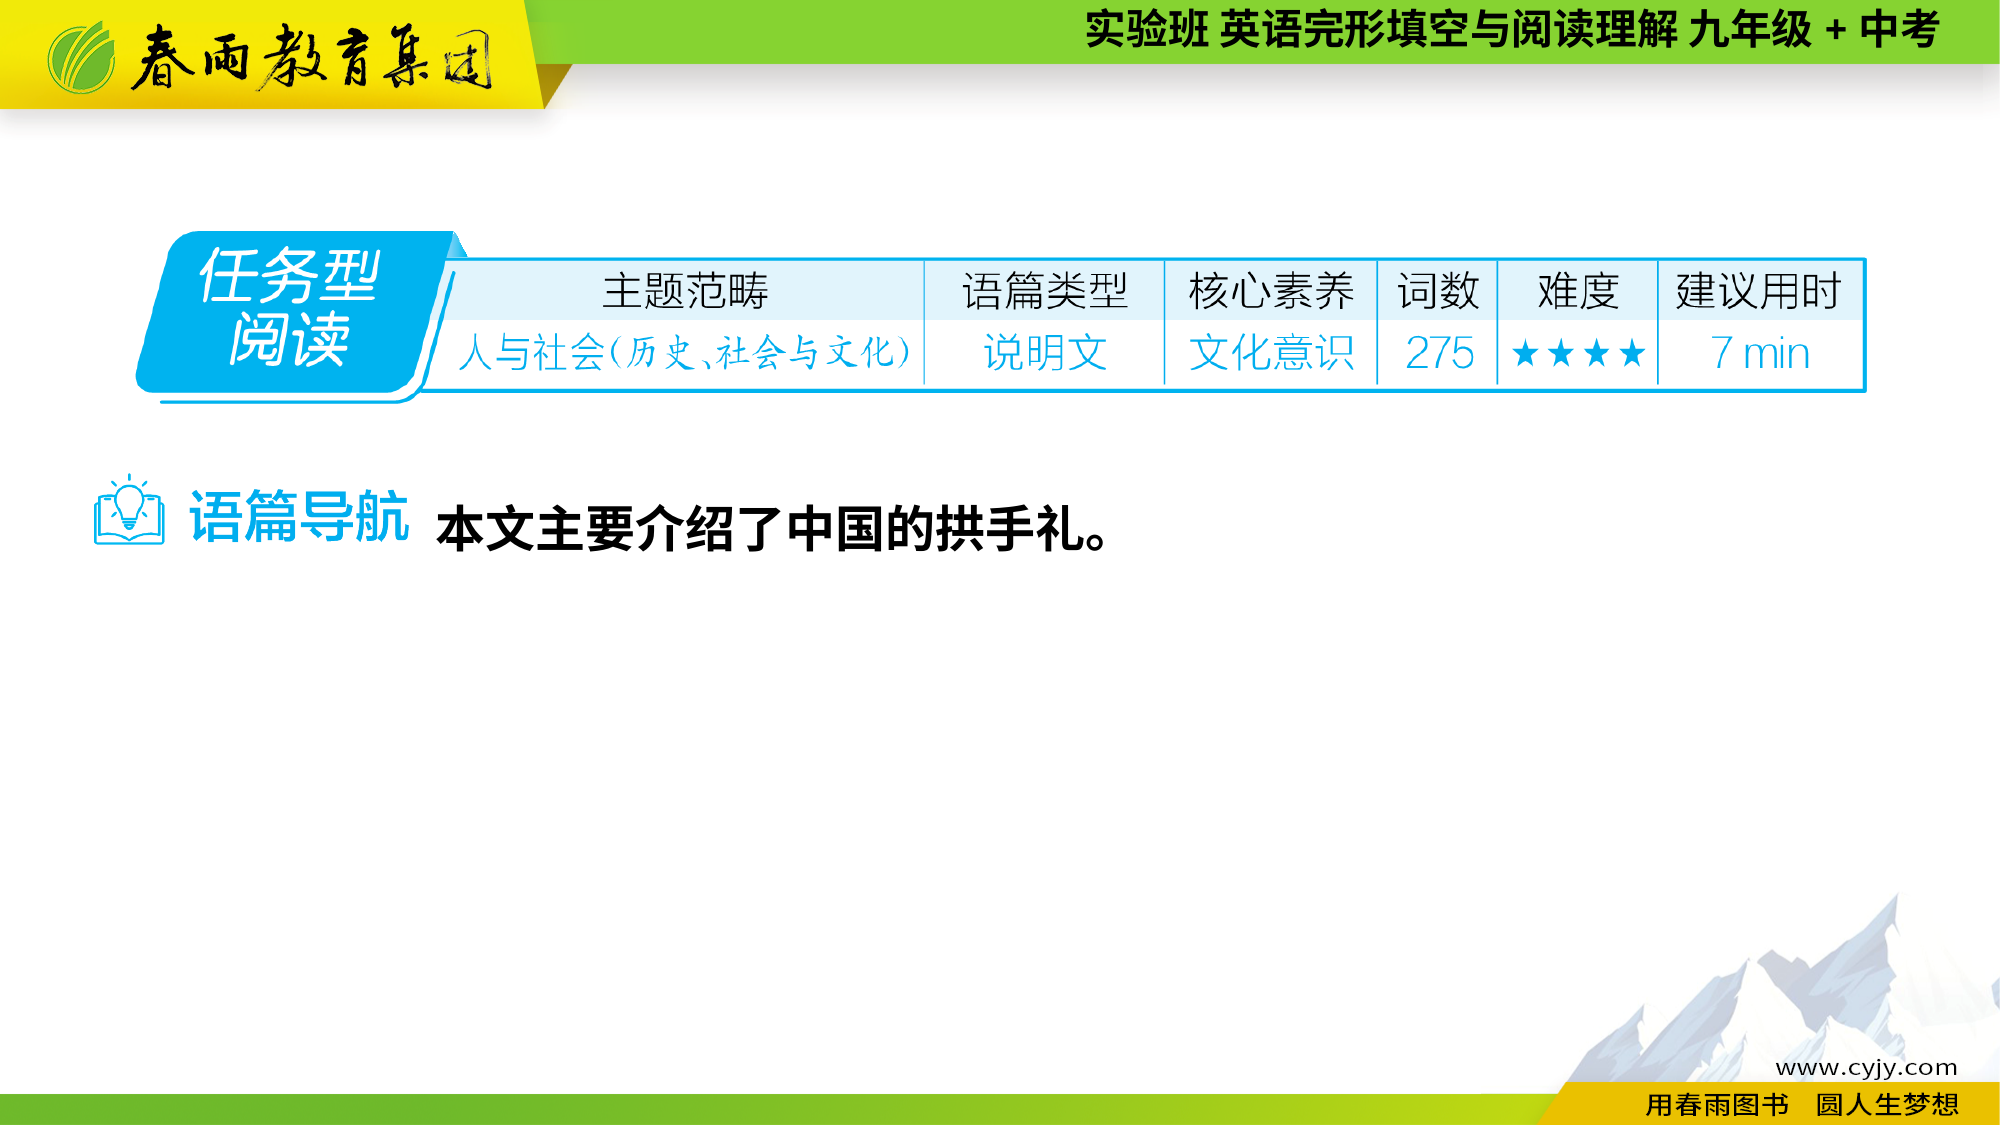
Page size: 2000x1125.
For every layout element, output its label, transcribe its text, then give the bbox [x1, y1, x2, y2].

list 本文主要介绍了中国的拱手礼。 [59, 460, 1944, 555]
picture [0, 0, 2000, 1125]
